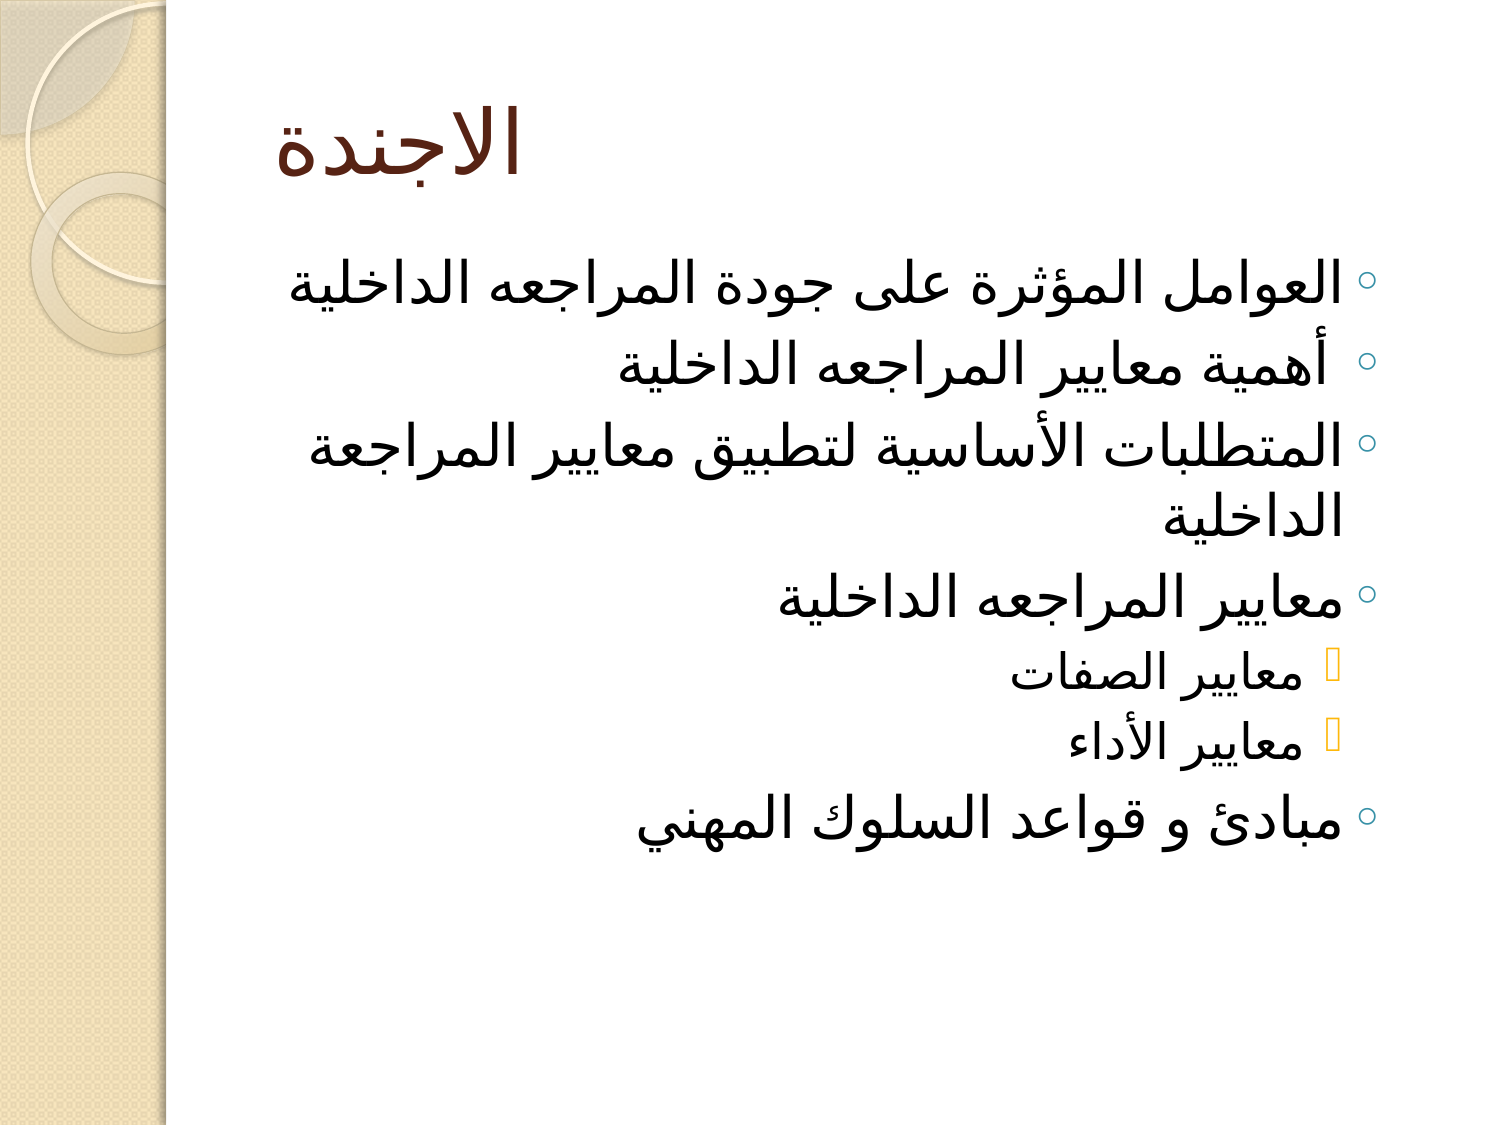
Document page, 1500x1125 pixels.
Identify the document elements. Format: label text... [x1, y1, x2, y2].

title الاجندة [235, 45, 1466, 233]
list العوامل المؤثرة على جودة المراجعه الداخلية أهمية معايير المراجعه الداخلية المتطلبات الأساسية لتطبيق معايير المراجعة الداخلية معايير المراجعه الداخلية معايير الصفات معايير الأداء مبادئ و قواعد السلوك المهني [235, 237, 1466, 1025]
